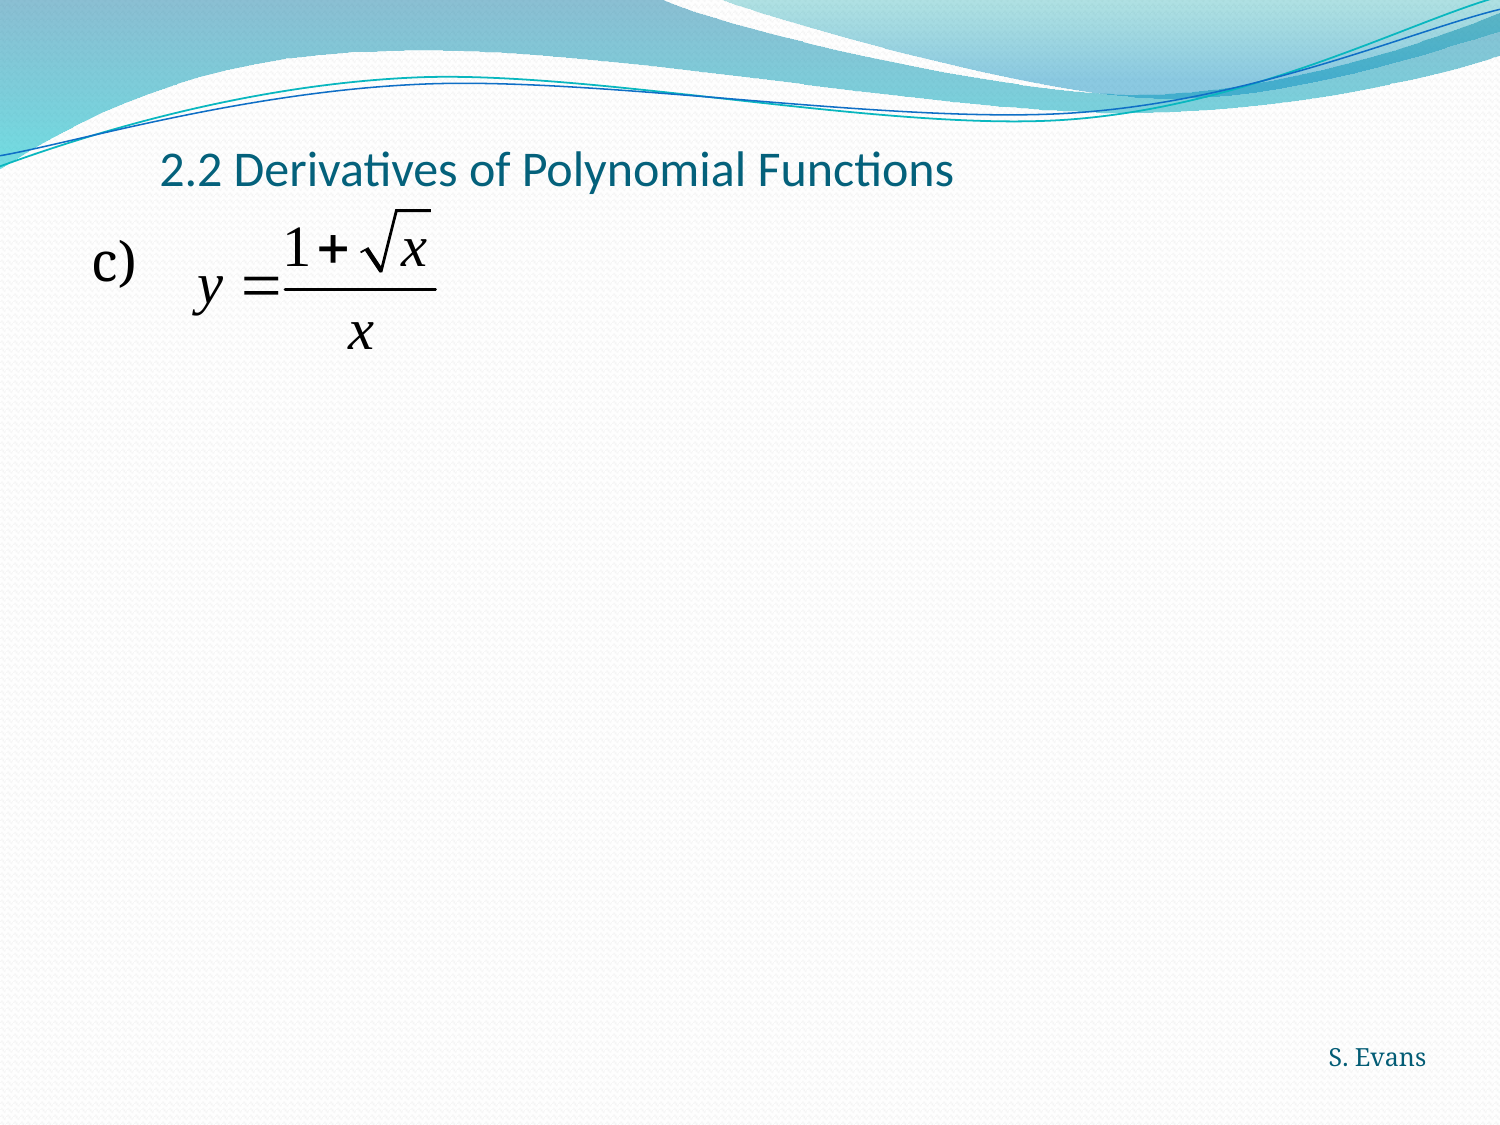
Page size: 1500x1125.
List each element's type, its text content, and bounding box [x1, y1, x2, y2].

list c) [76, 219, 1427, 940]
footer S. Evans [1328, 1011, 1441, 1072]
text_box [182, 196, 447, 363]
title 2.2 Derivatives of Polynomial Functions [159, 115, 1425, 197]
